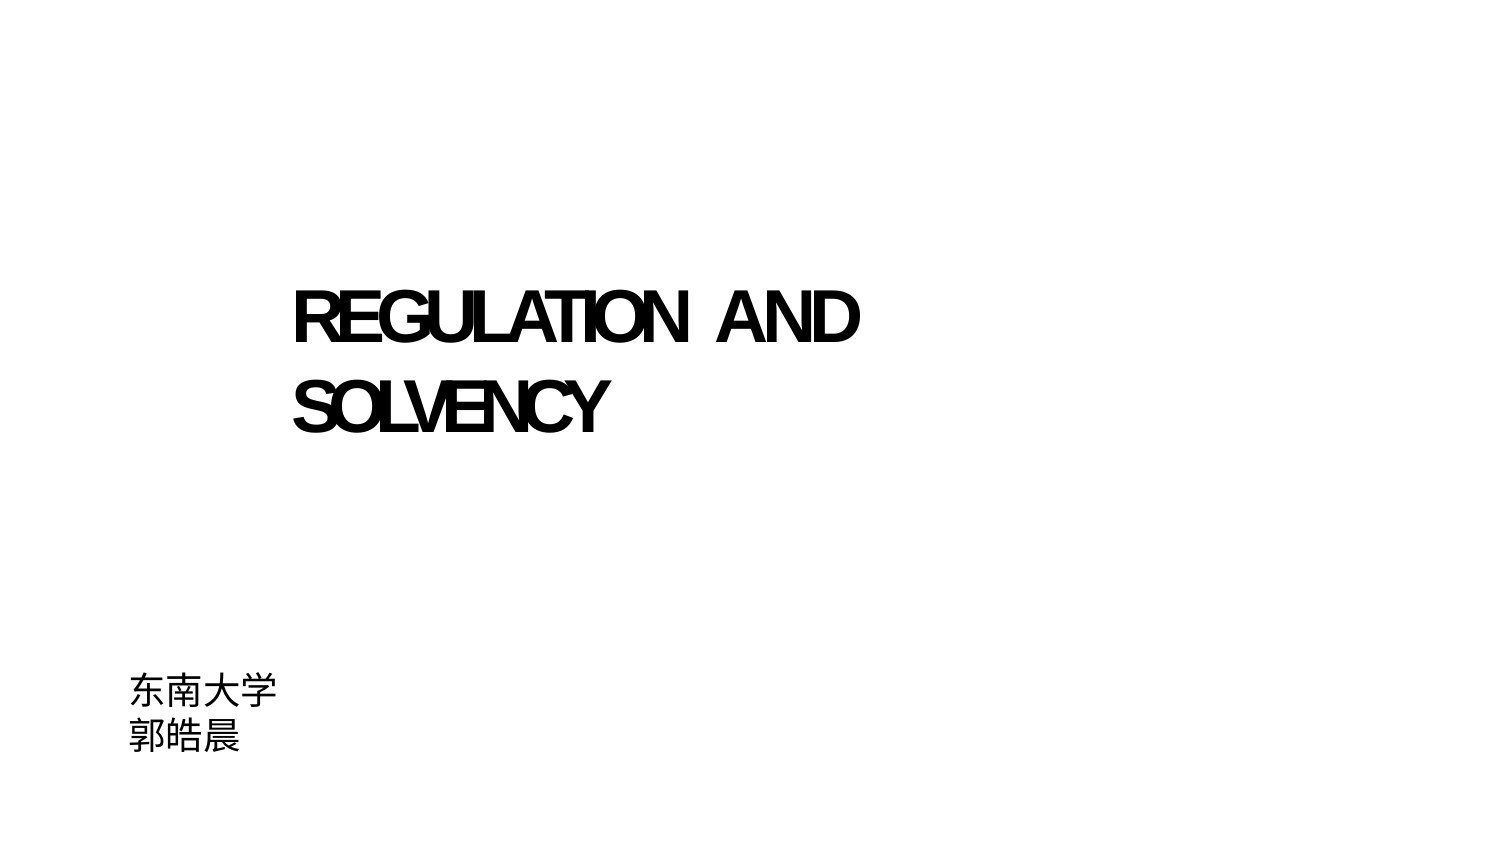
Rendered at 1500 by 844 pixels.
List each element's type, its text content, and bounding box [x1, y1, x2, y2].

text_box 东南大学 郭皓晨 [113, 659, 294, 764]
title REGULATION AND SOLVENCY [289, 265, 1192, 448]
